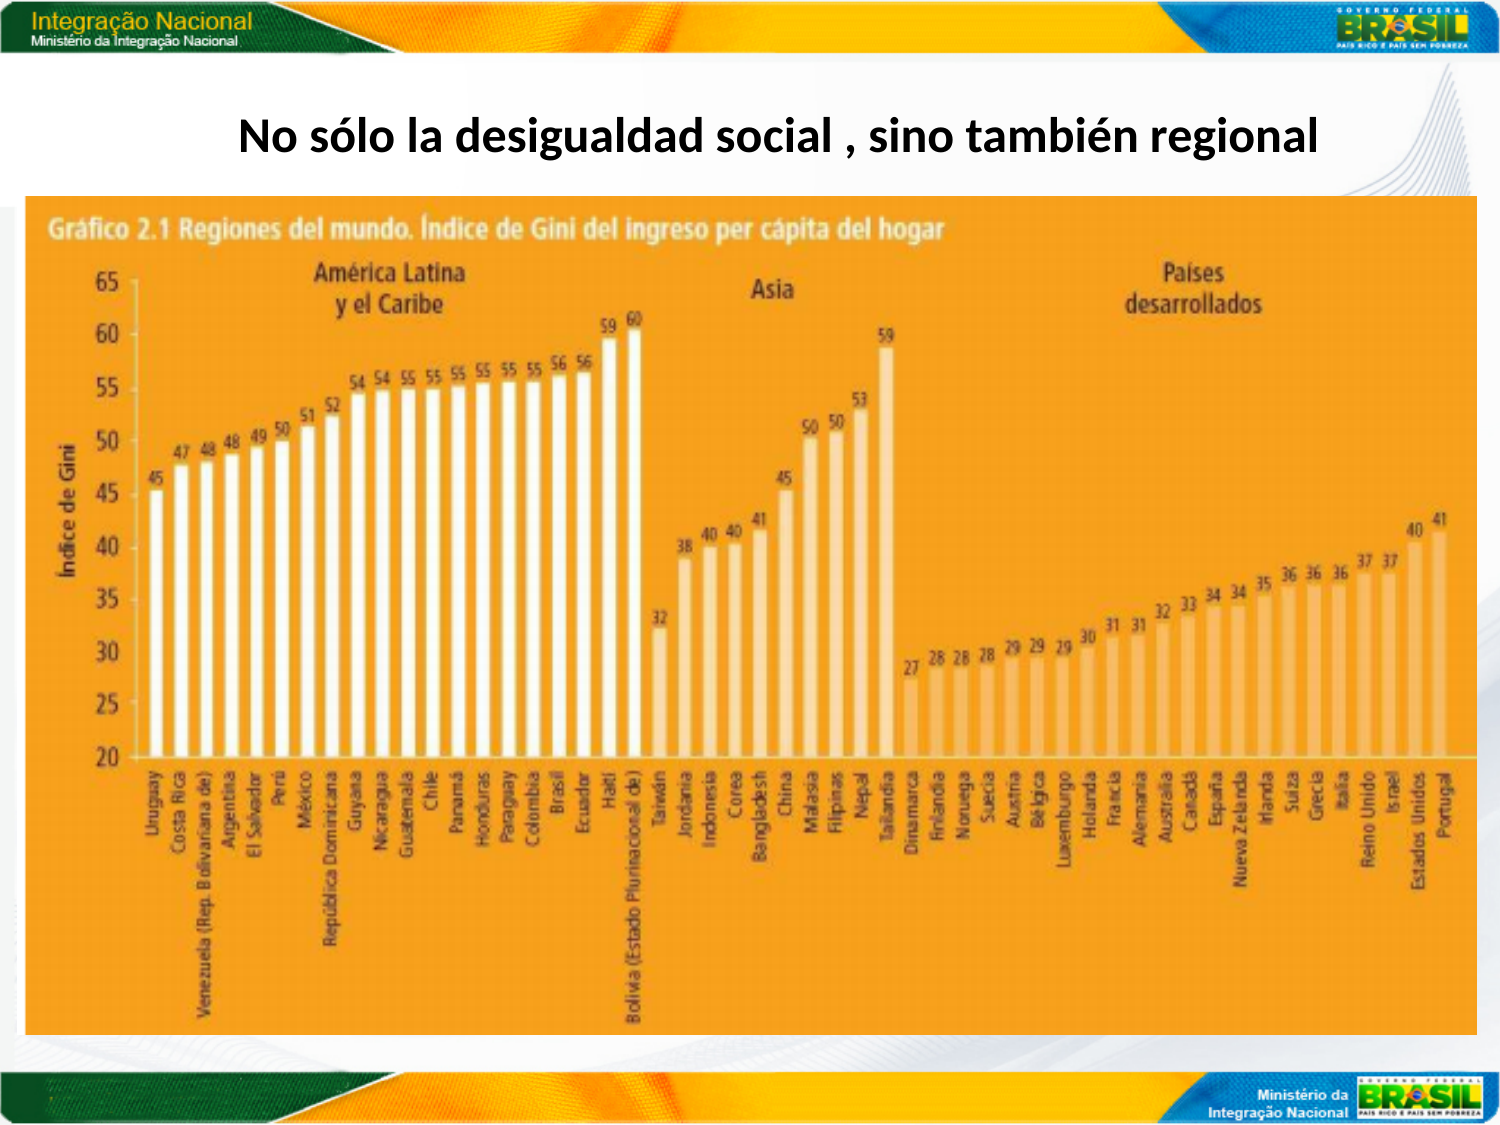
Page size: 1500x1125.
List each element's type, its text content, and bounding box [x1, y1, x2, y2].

text_box No sólo la desigualdad social , sino también regional [223, 95, 1336, 170]
picture [0, 0, 1500, 1125]
